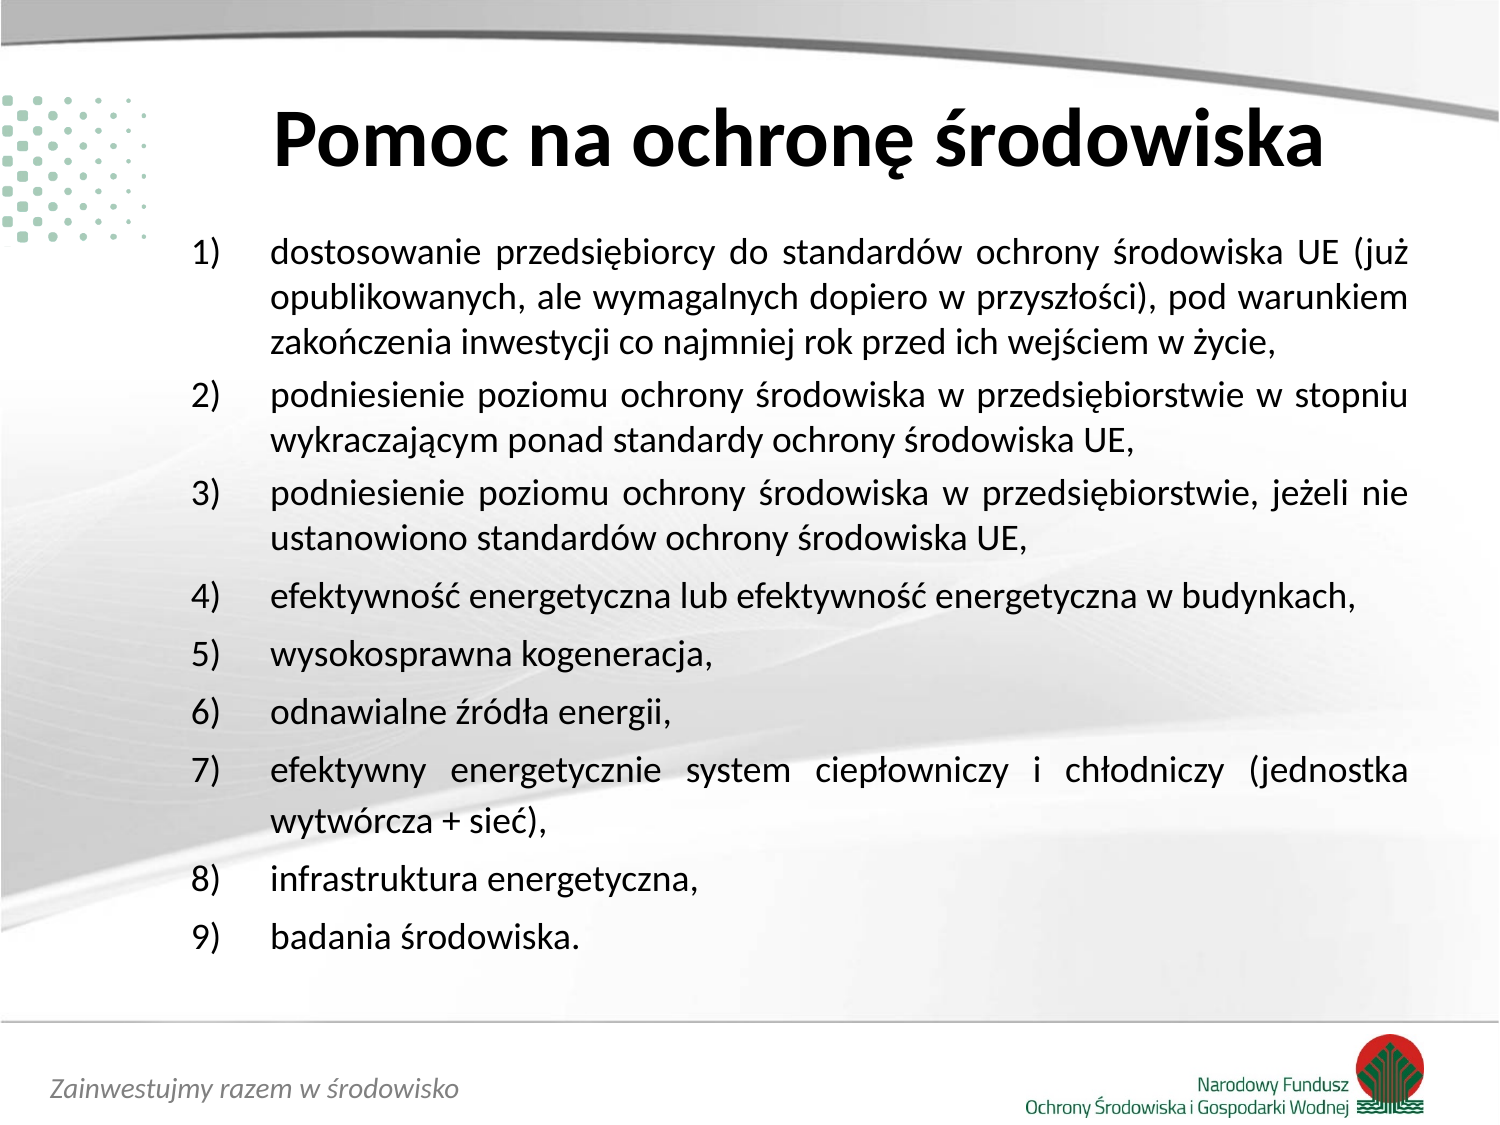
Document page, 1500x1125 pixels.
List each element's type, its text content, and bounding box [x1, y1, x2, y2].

title Pomoc na ochronę środowiska [175, 58, 1425, 209]
picture [1026, 1034, 1424, 1118]
picture [0, 0, 1499, 1023]
list dostosowanie przedsiębiorcy do standardów ochrony środowiska UE (już opublikowanych, ale wymagalnych dopiero w przyszłości), pod warunkiem zakończenia inwestycji co najmniej rok przed ich wejściem w życie, podniesienie poziomu ochrony środowiska w przedsiębiorstwie w stopniu wykraczającym ponad standardy ochrony środowiska UE, podniesienie poziomu ochrony środowiska w przedsiębiorstwie, jeżeli nie ustanowiono standardów ochrony środowiska UE, efektywność energetyczna lub efektywność energetyczna w budynkach, wysokosprawna kogeneracja, odnawialne źródła energii, efektywny energetycznie system ciepłowniczy i chłodniczy (jednostka wytwórcza + sieć), infrastruktura energetyczna, badania środowiska. [175, 219, 1425, 1005]
